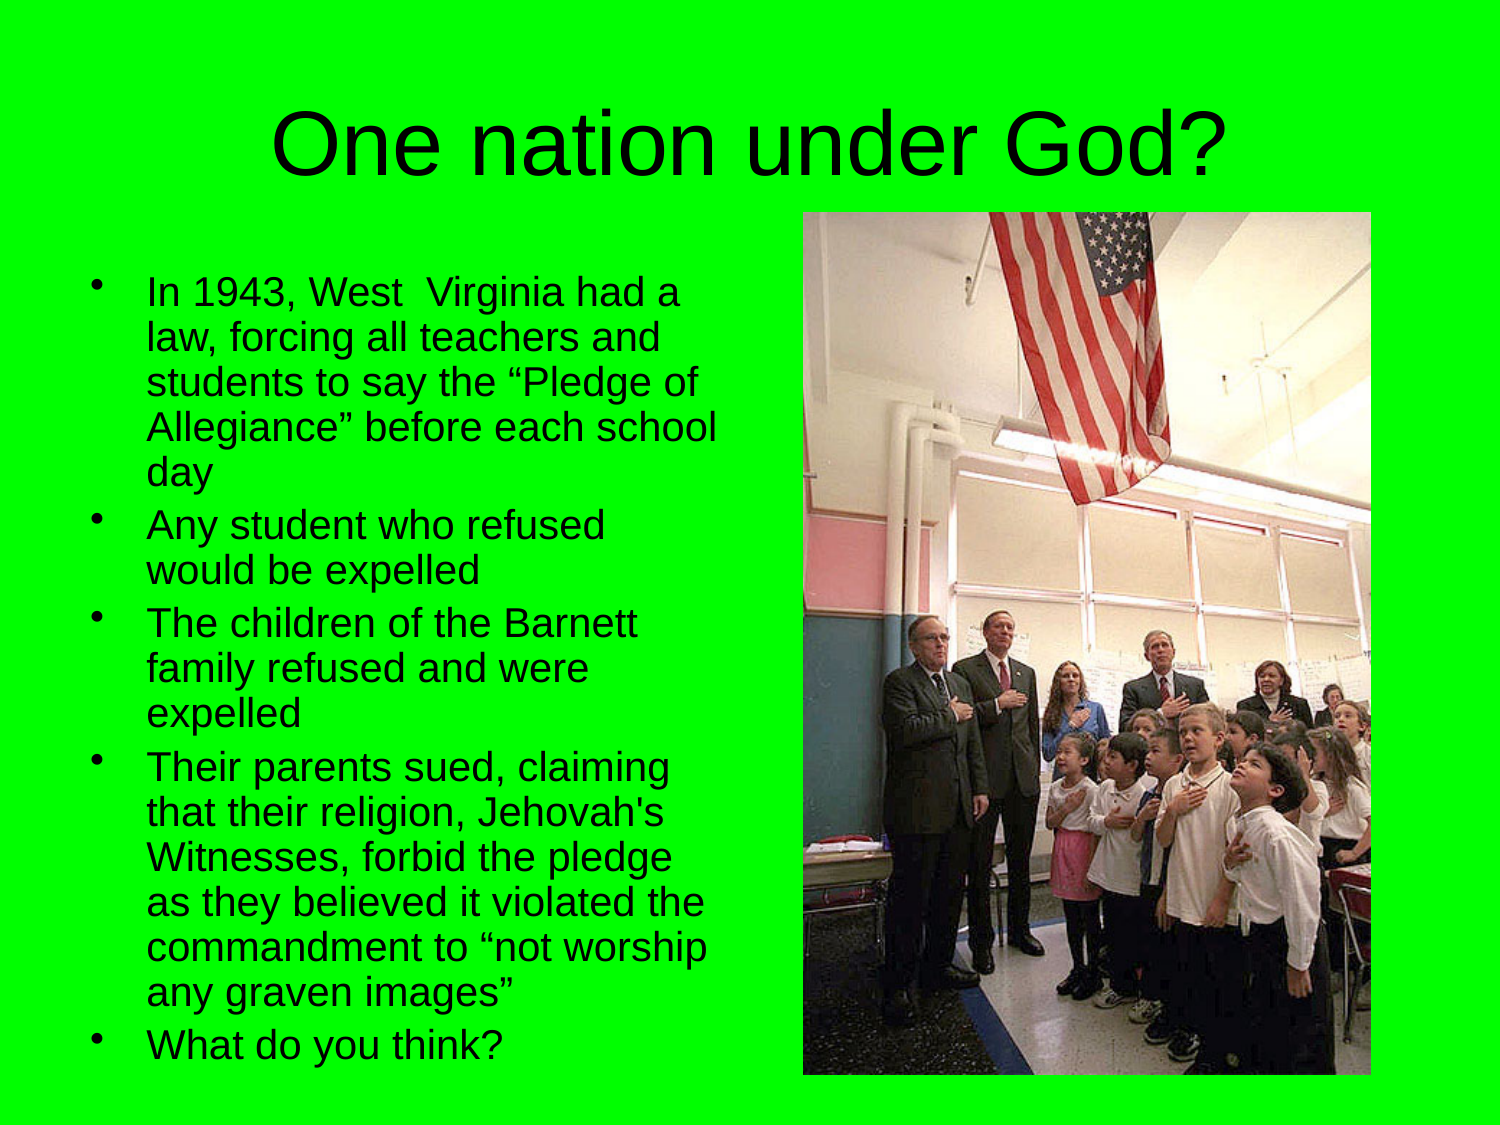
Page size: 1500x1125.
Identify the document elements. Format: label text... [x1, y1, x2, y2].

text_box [803, 212, 1371, 1076]
title One nation under God? [75, 45, 1425, 233]
list In 1943, West Virginia had a law, forcing all teachers and students to say the “Pledge of Allegiance” before each school day Any student who refused would be expelled The children of the Barnett family refused and were expelled Their parents sued, claiming that their religion, Jehovah's Witnesses, forbid the pledge as they believed it violated the commandment to “not worship any graven images” What do you think? [75, 262, 738, 1088]
